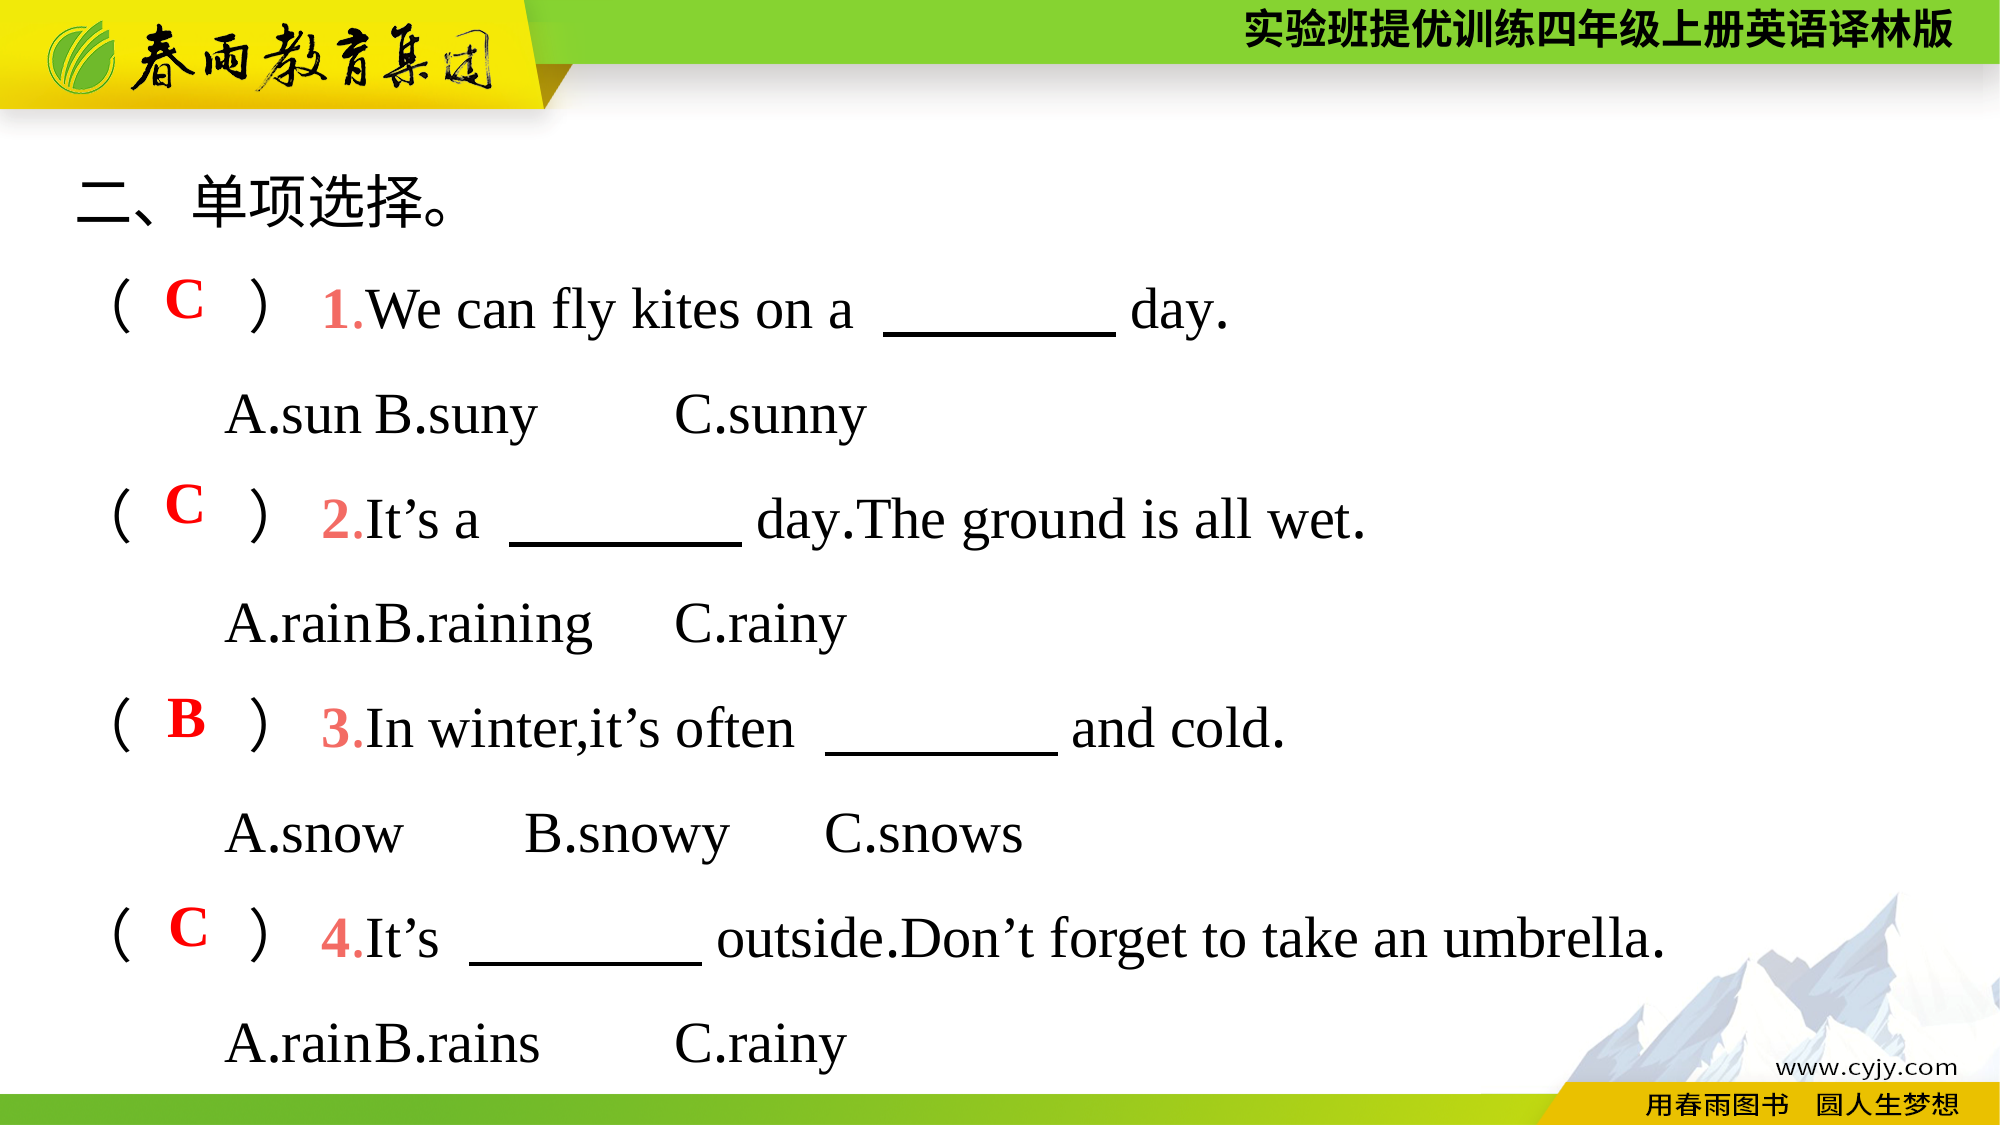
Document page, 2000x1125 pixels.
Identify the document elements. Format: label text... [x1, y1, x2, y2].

list 二、单项选择。 （ ）1.We can fly kites on a day. A.sun B.suny C.sunny （ ）2.It’s a day.The ground is all wet. A.rain B.raining C.rainy （ ）3.In winter,it’s often and cold. A.snow B.snowy C.snows （ ）4.It’s outside.Don’t forget to take an umbrella. A.rain B.rains C.rainy [59, 122, 1944, 1092]
text_box C [149, 457, 222, 543]
text_box C [149, 252, 222, 338]
text_box C [153, 880, 226, 966]
picture [0, 0, 2000, 1125]
text_box B [153, 671, 222, 757]
